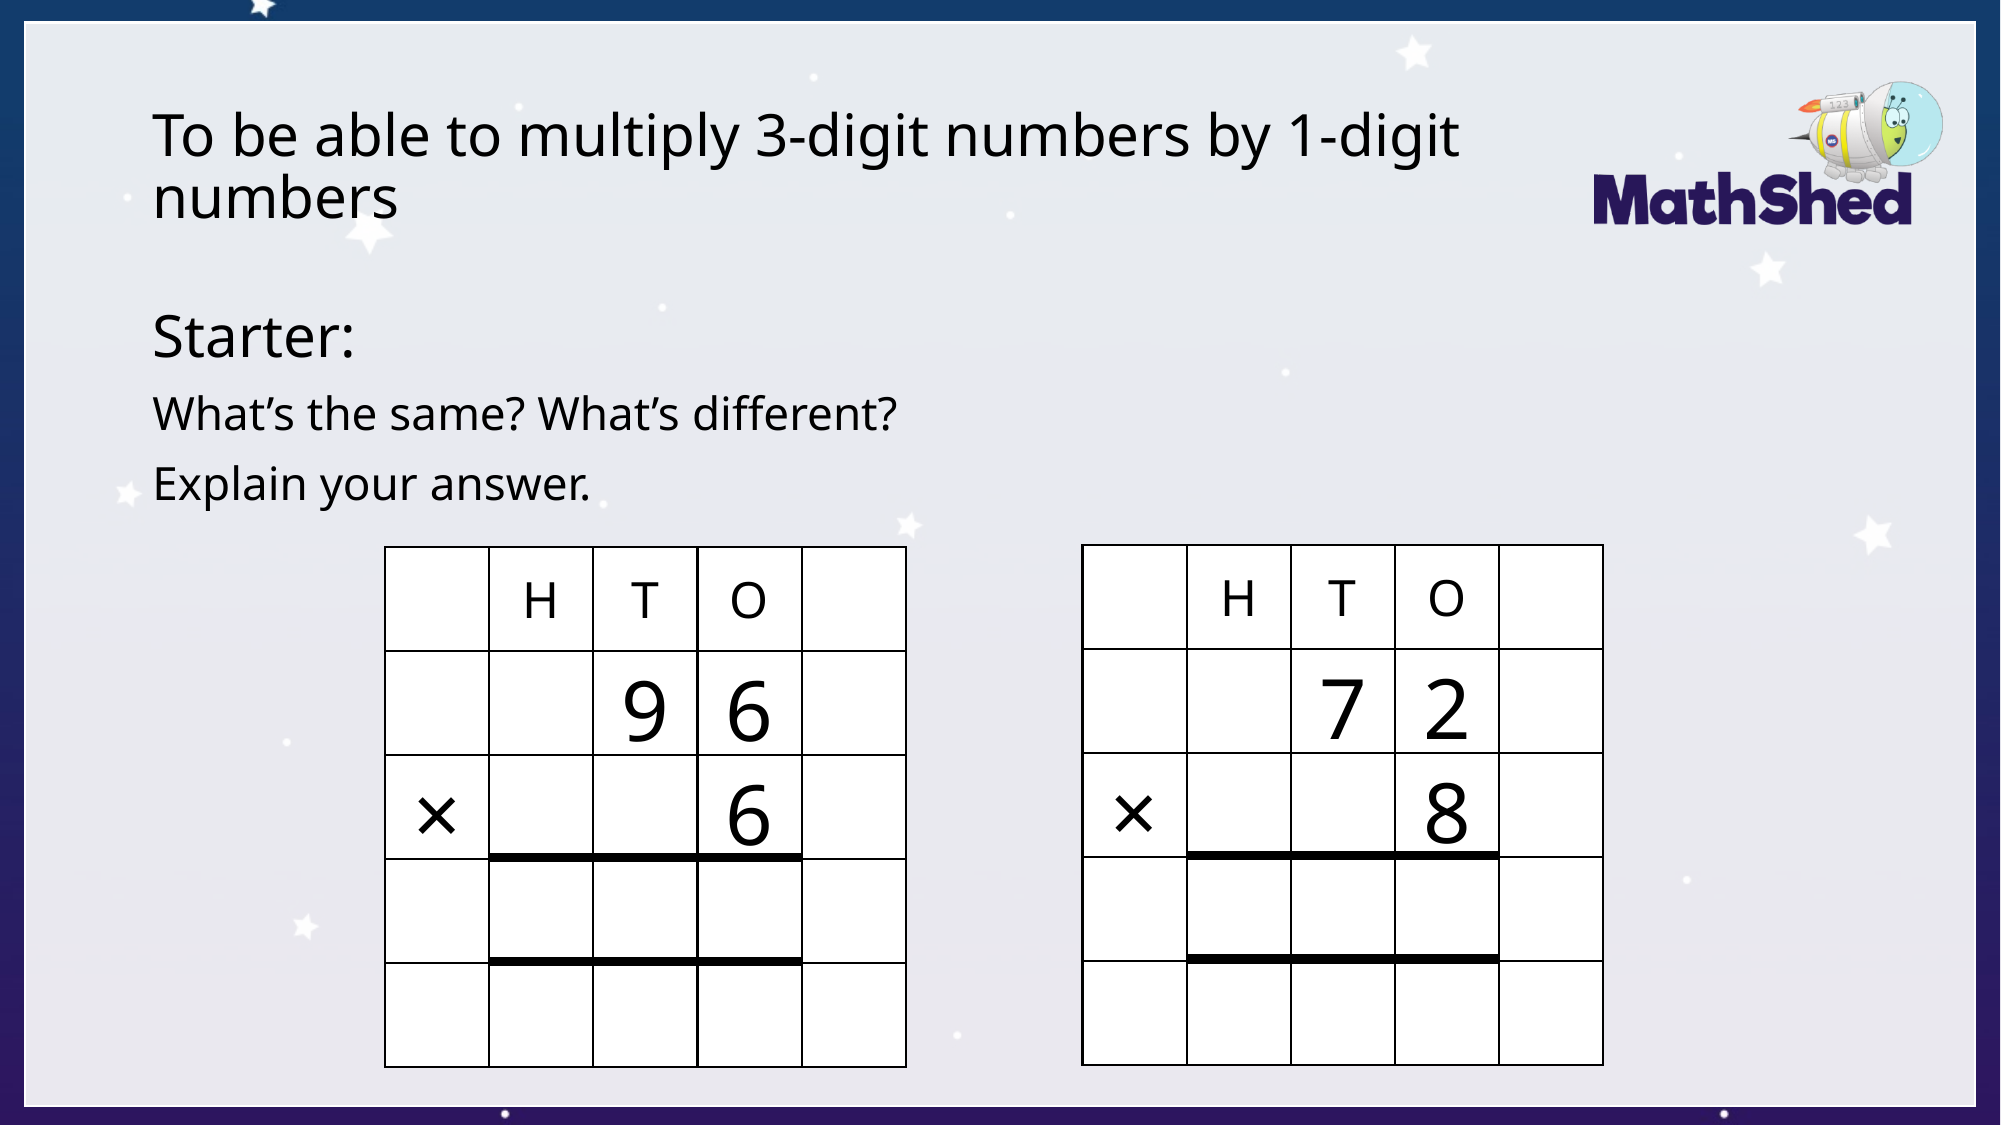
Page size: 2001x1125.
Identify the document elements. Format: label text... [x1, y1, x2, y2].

text_box [1498, 856, 1604, 960]
text_box [1498, 648, 1604, 752]
text_box 7 [1290, 860, 1394, 954]
text_box [1394, 964, 1498, 1066]
text_box 9 [592, 650, 696, 754]
text_box 3 [592, 966, 696, 1068]
text_box [384, 858, 488, 962]
title To be able to multiply 3-digit numbers by 1-digit numbers [137, 59, 1578, 278]
text_box 7 [1290, 648, 1394, 752]
text_box [384, 962, 488, 1068]
text_box 2 [1394, 648, 1498, 752]
text_box [384, 650, 488, 754]
text_box O [696, 546, 801, 650]
text_box [488, 754, 592, 858]
text_box [1186, 752, 1290, 851]
text_box [801, 962, 907, 1068]
text_box 6 [696, 754, 801, 853]
text_box H [1186, 544, 1290, 648]
text_box 6 [696, 862, 801, 957]
text_box 1 [1290, 964, 1394, 1066]
text_box [1081, 856, 1186, 960]
text_box 5 [1186, 960, 1290, 1066]
text_box O [1394, 544, 1498, 648]
text_box [592, 754, 696, 853]
text_box [1290, 752, 1394, 851]
text_box [1498, 960, 1604, 1066]
text_box [1498, 752, 1604, 856]
text_box [801, 754, 907, 858]
text_box × [1081, 752, 1186, 856]
text_box 5 [1186, 856, 1290, 954]
text_box 6 [696, 650, 801, 754]
text_box [1081, 544, 1186, 648]
text_box [1081, 648, 1186, 752]
text_box [801, 650, 907, 754]
list Starter: What’s the same? What’s different? Explain your answer. [137, 299, 1863, 1014]
text_box T [1290, 544, 1394, 648]
text_box 6 [1394, 860, 1498, 954]
text_box × [384, 754, 488, 858]
text_box [488, 650, 592, 754]
text_box 5 [488, 962, 592, 1068]
text_box H [488, 546, 592, 650]
text_box [384, 546, 488, 650]
text_box [801, 858, 907, 962]
text_box [801, 546, 907, 650]
text_box 8 [1394, 752, 1498, 851]
text_box [696, 966, 801, 1068]
text_box [1186, 648, 1290, 752]
picture [0, 0, 2001, 1125]
text_box [1081, 960, 1186, 1066]
text_box [1498, 544, 1604, 648]
text_box T [592, 546, 696, 650]
text_box 5 [488, 858, 592, 962]
text_box 7 [592, 862, 696, 957]
